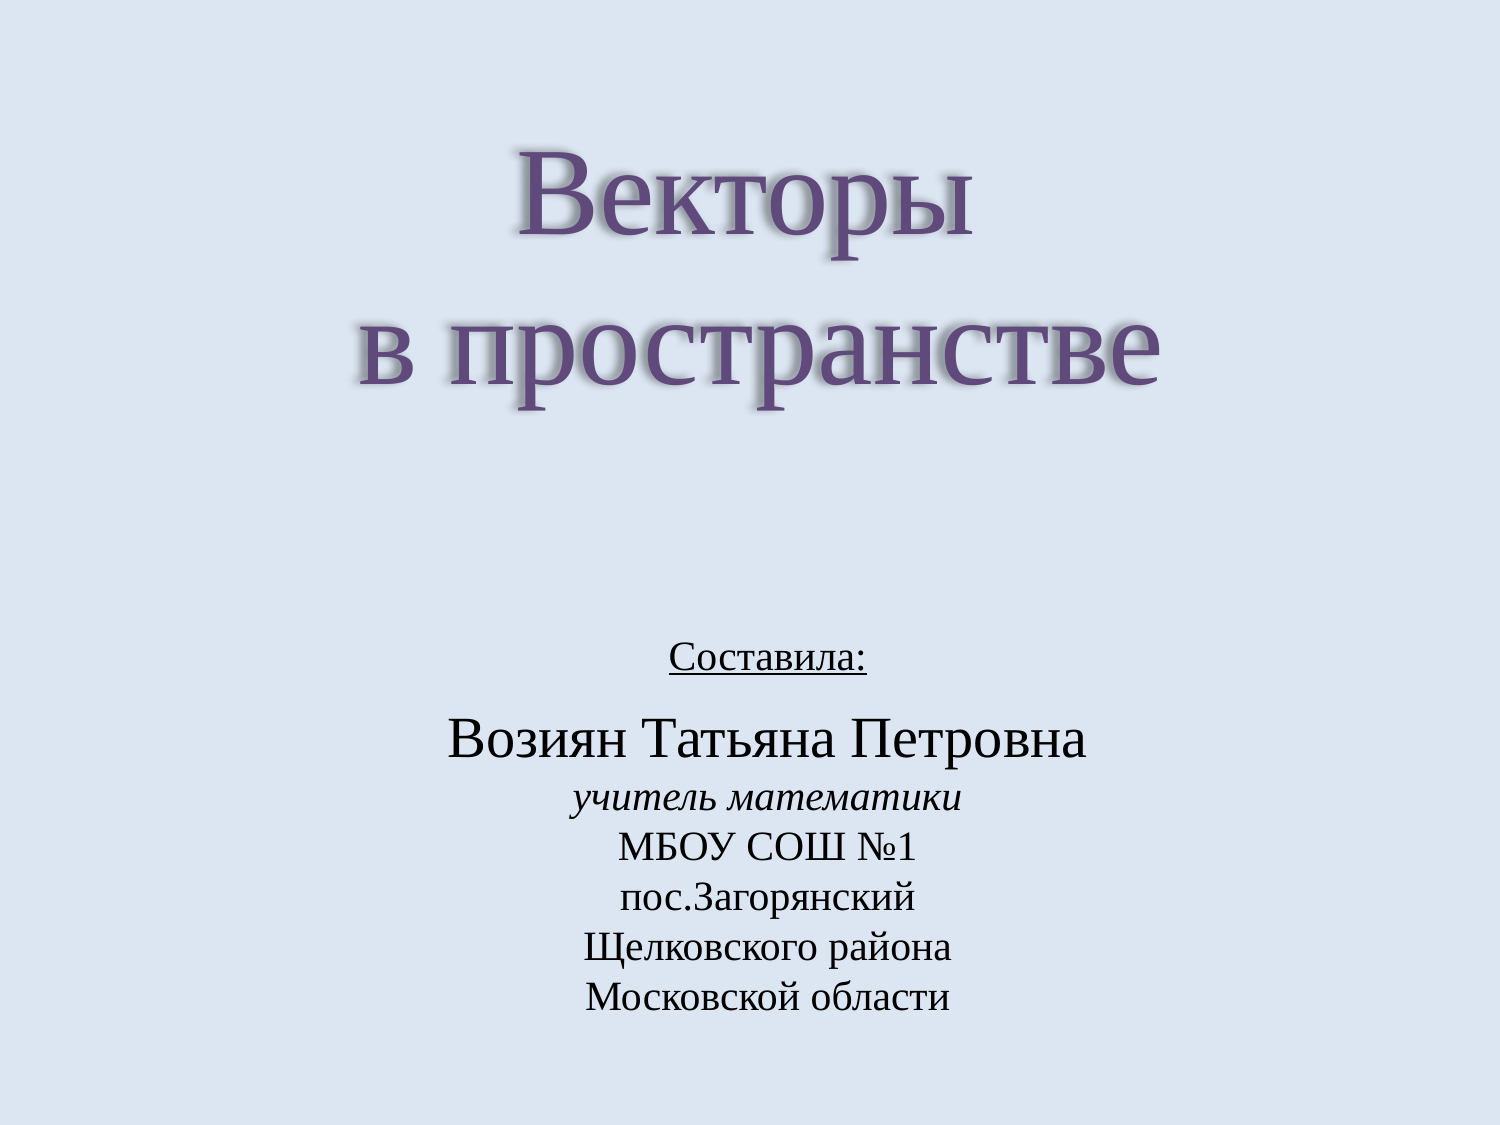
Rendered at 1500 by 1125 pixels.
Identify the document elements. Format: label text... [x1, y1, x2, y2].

text_box Векторы в пространстве [277, 101, 1247, 417]
text_box Составила: Возиян Татьяна Петровна учитель математики МБОУ СОШ №1 пос.Загорянский Щелковского района Московской области [407, 621, 1128, 1027]
